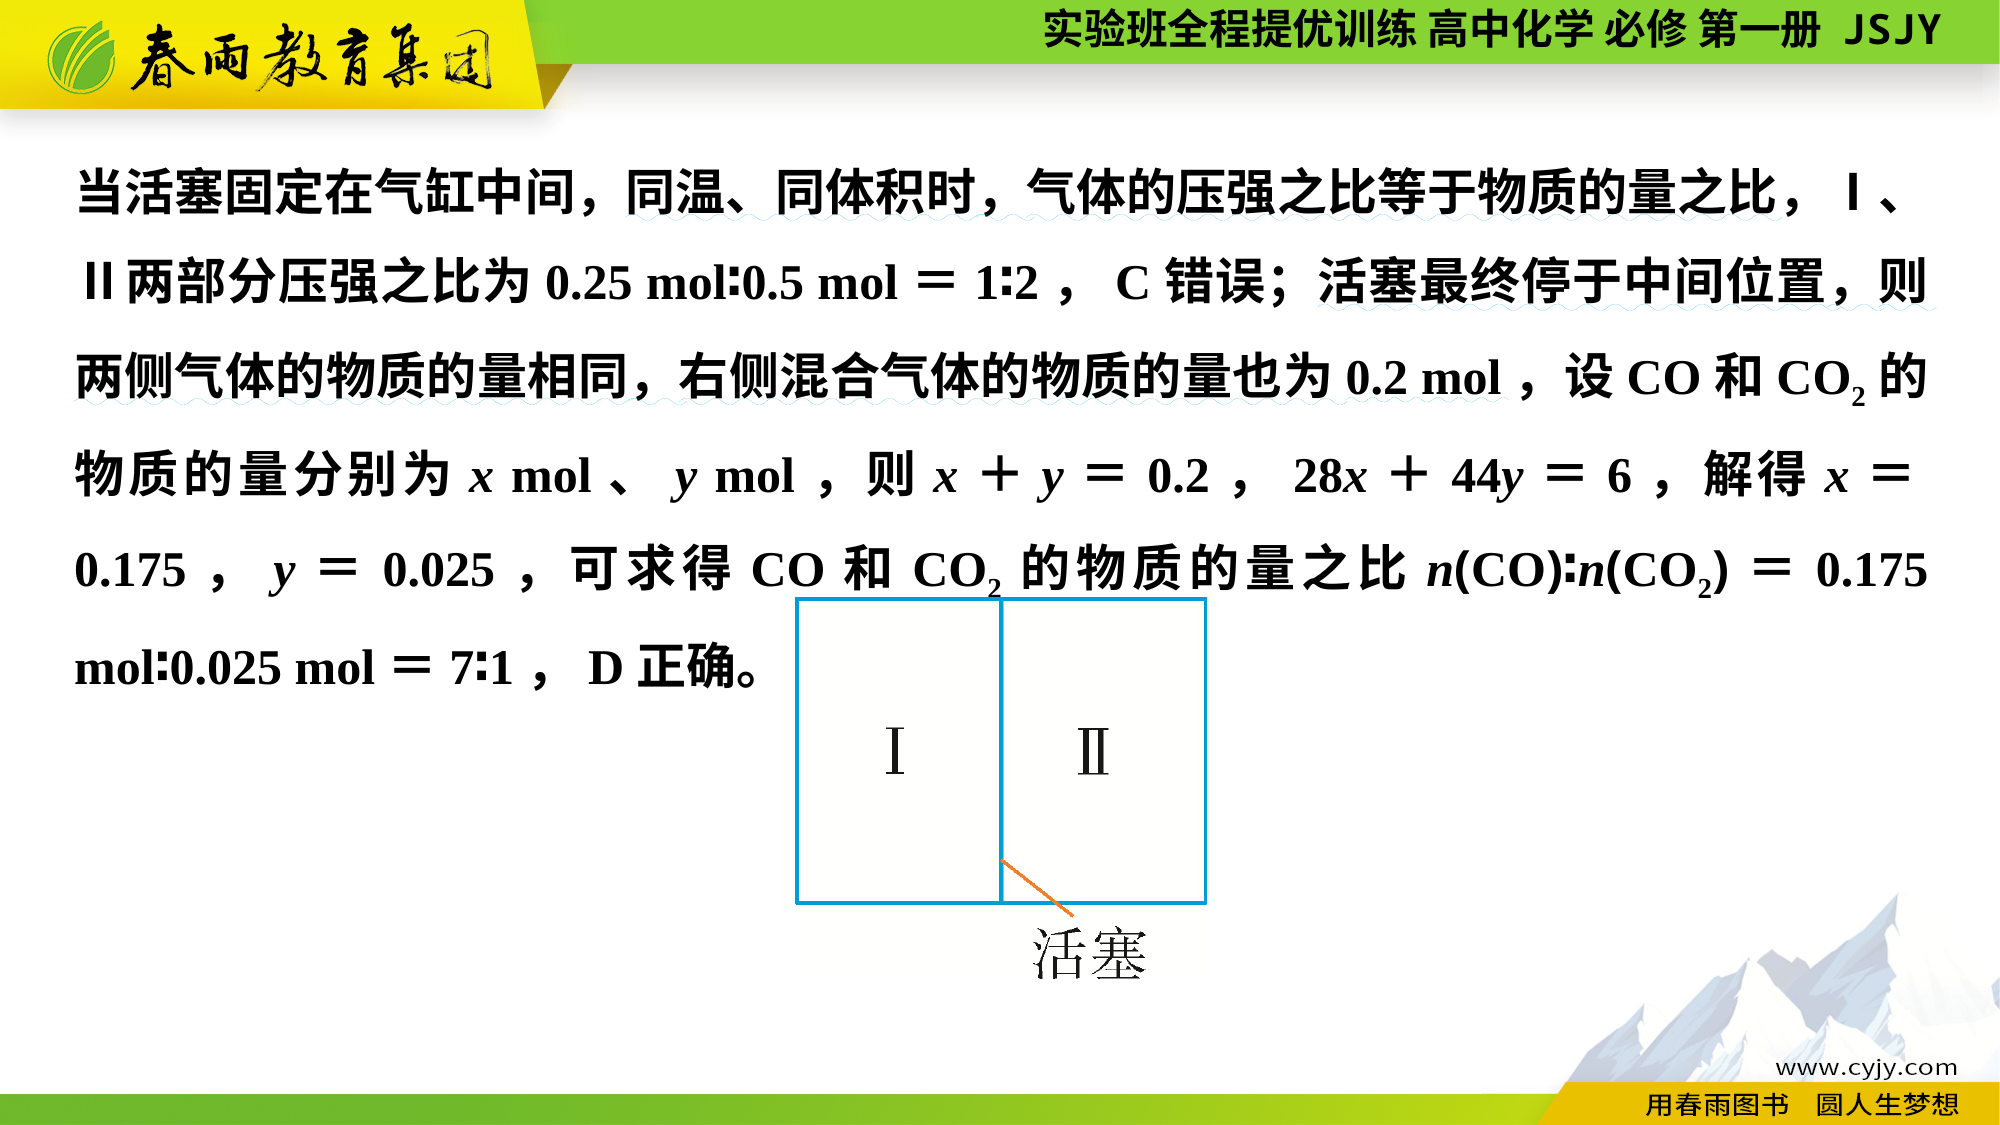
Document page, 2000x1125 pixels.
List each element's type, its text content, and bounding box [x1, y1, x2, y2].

list 当活塞固定在气缸中间，同温、同体积时，气体的压强之比等于物质的量之比，Ⅰ、Ⅱ两部分压强之比为0.25 mol∶0.5 mol＝1∶2，C错误；活塞最终停于中间位置，则两侧气体的物质的量相同，右侧混合气体的物质的量也为0.2 mol，设CO和CO2的物质的量分别为x mol、y mol，则x＋y＝0.2，28x＋44y＝6，解得x＝0.175，y＝0.025，可求得CO和CO2的物质的量之比n(CO)∶n(CO2)＝0.175 mol∶0.025 mol＝7∶1，D正确。 [59, 122, 1944, 683]
picture [0, 0, 2000, 1125]
